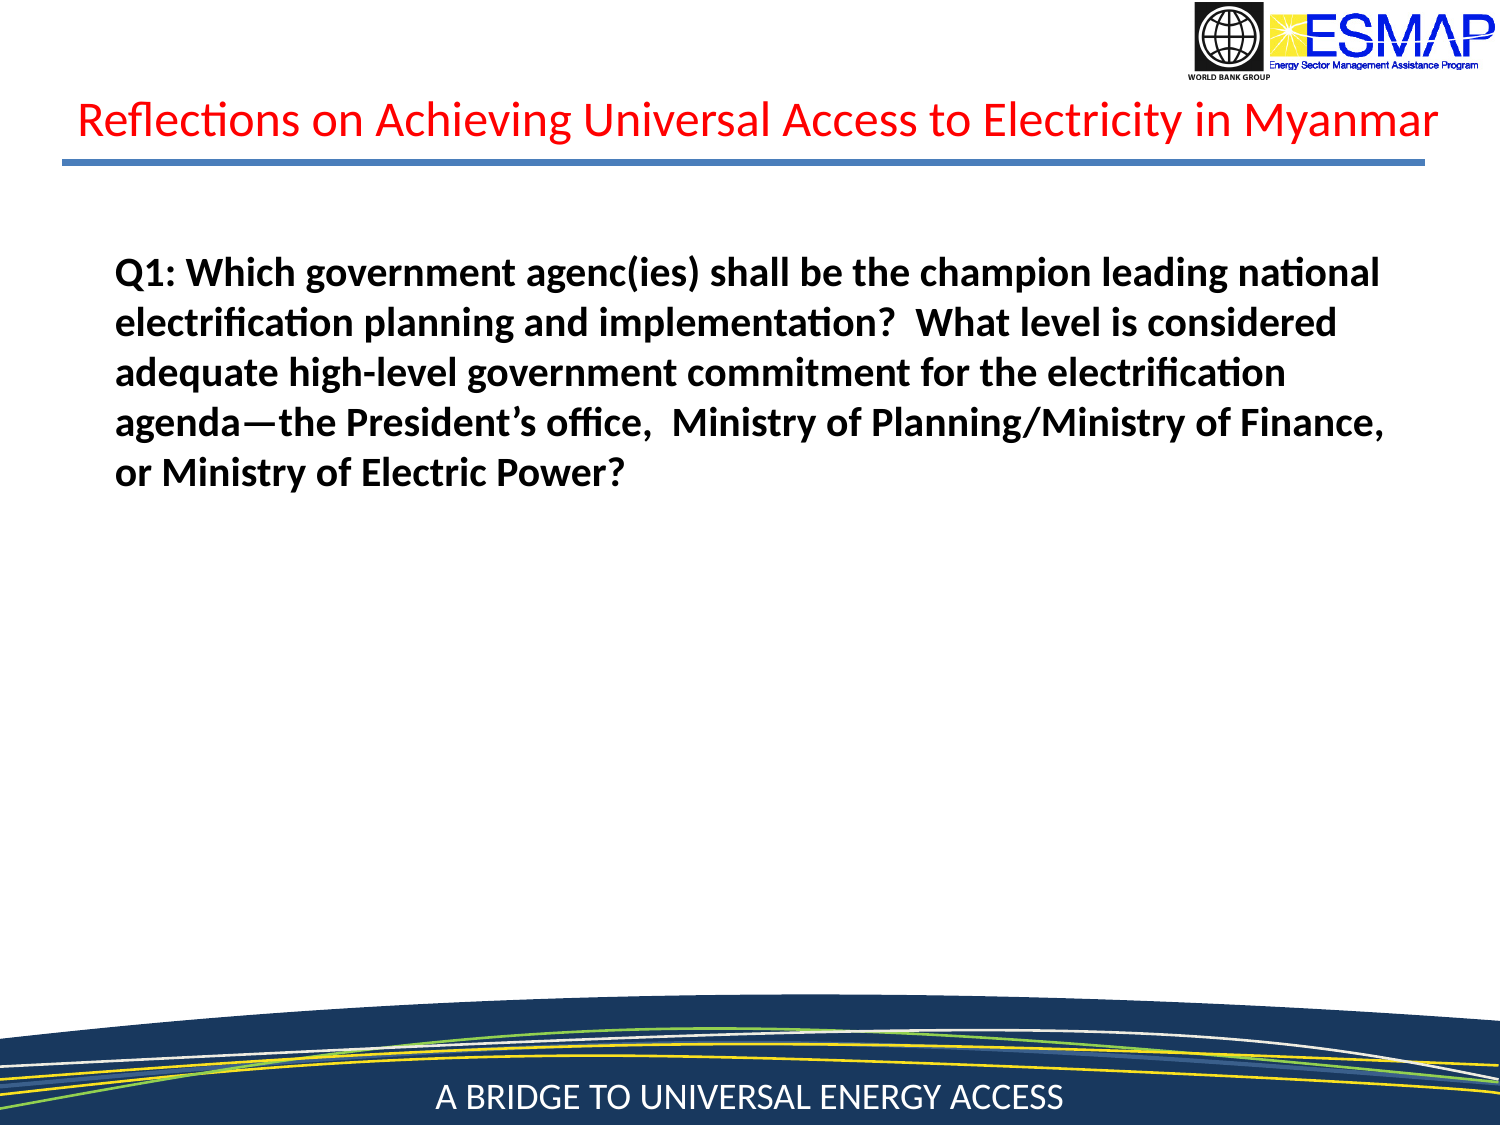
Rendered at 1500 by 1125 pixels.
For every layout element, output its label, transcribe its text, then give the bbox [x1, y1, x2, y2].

picture [1188, 1, 1499, 80]
text_box [50, 24, 1363, 213]
slide_number 1 [1074, 1042, 1425, 1103]
text_box [10, 1028, 1285, 1064]
text_box Reflections on Achieving Universal Access to Electricity in Myanmar [62, 79, 1463, 154]
text_box Q1: Which government agenc(ies) shall be the champion leading national electrification planning and implementation? What level is considered adequate high-level government commitment for the electrification agenda—the President’s office, Ministry of Planning/Ministry of Finance, or Ministry of Electric Power? [99, 237, 1413, 503]
text_box [389, 1026, 852, 1045]
text_box A Bridge to Universal Energy Access [0, 1064, 1500, 1125]
text_box [0, 994, 1500, 1064]
text_box [1425, 1060, 1499, 1064]
